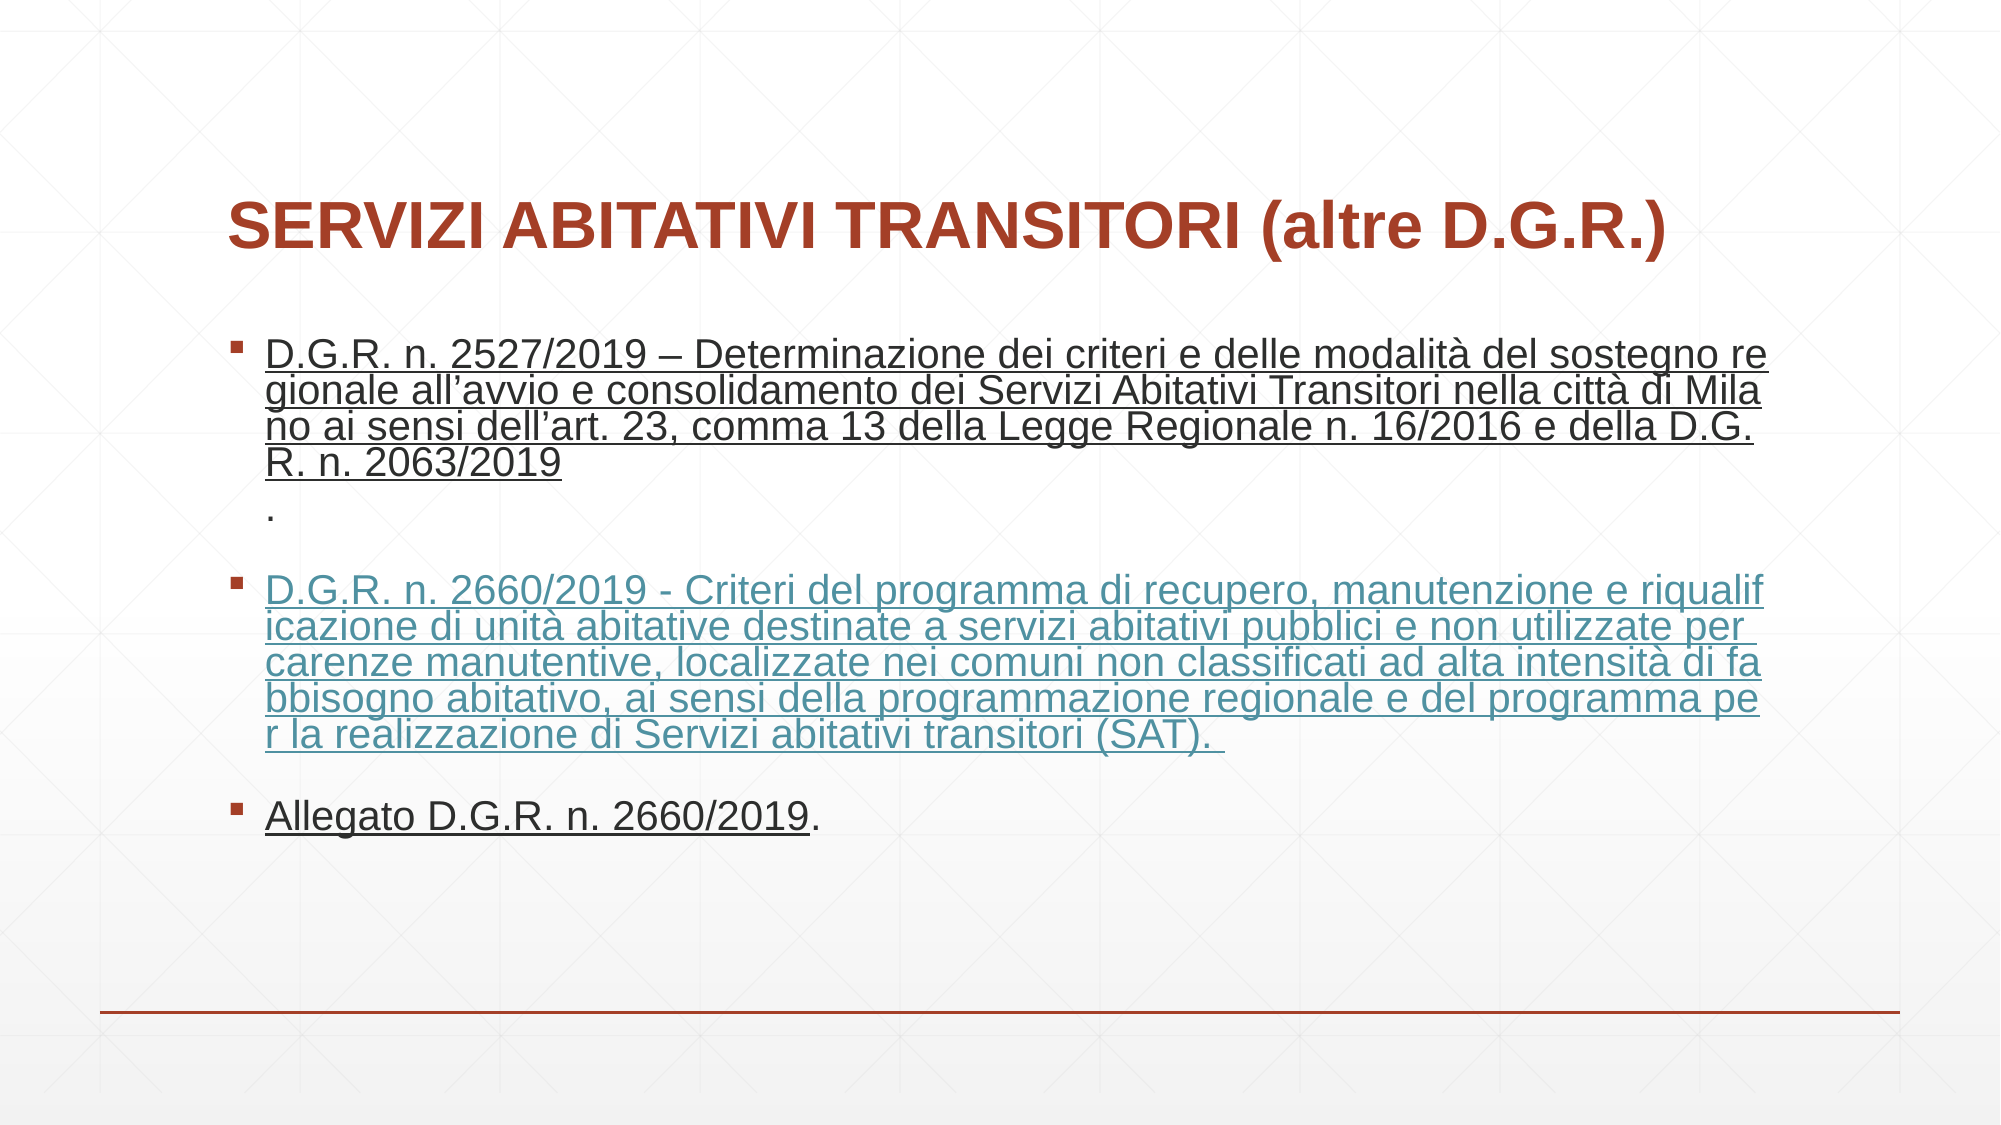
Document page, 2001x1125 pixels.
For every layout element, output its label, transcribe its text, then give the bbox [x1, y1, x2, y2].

title SERVIZI ABITATIVI TRANSITORI (altre D.G.R.) [212, 82, 1788, 271]
list D.G.R. n. 2527/2019 – Determinazione dei criteri e delle modalità del sostegno regionale all’avvio e consolidamento dei Servizi Abitativi Transitori nella città di Milano ai sensi dell’art. 23, comma 13 della Legge Regionale n. 16/2016 e della D.G.R. n. 2063/2019. D.G.R. n. 2660/2019 - Criteri del programma di recupero, manutenzione e riqualificazione di unità abitative destinate a servizi abitativi pubblici e non utilizzate per carenze manutentive, localizzate nei comuni non classificati ad alta intensità di fabbisogno abitativo, ai sensi della programmazione regionale e del programma per la realizzazione di Servizi abitativi transitori (SAT). Allegato D.G.R. n. 2660/2019. [212, 324, 1788, 950]
